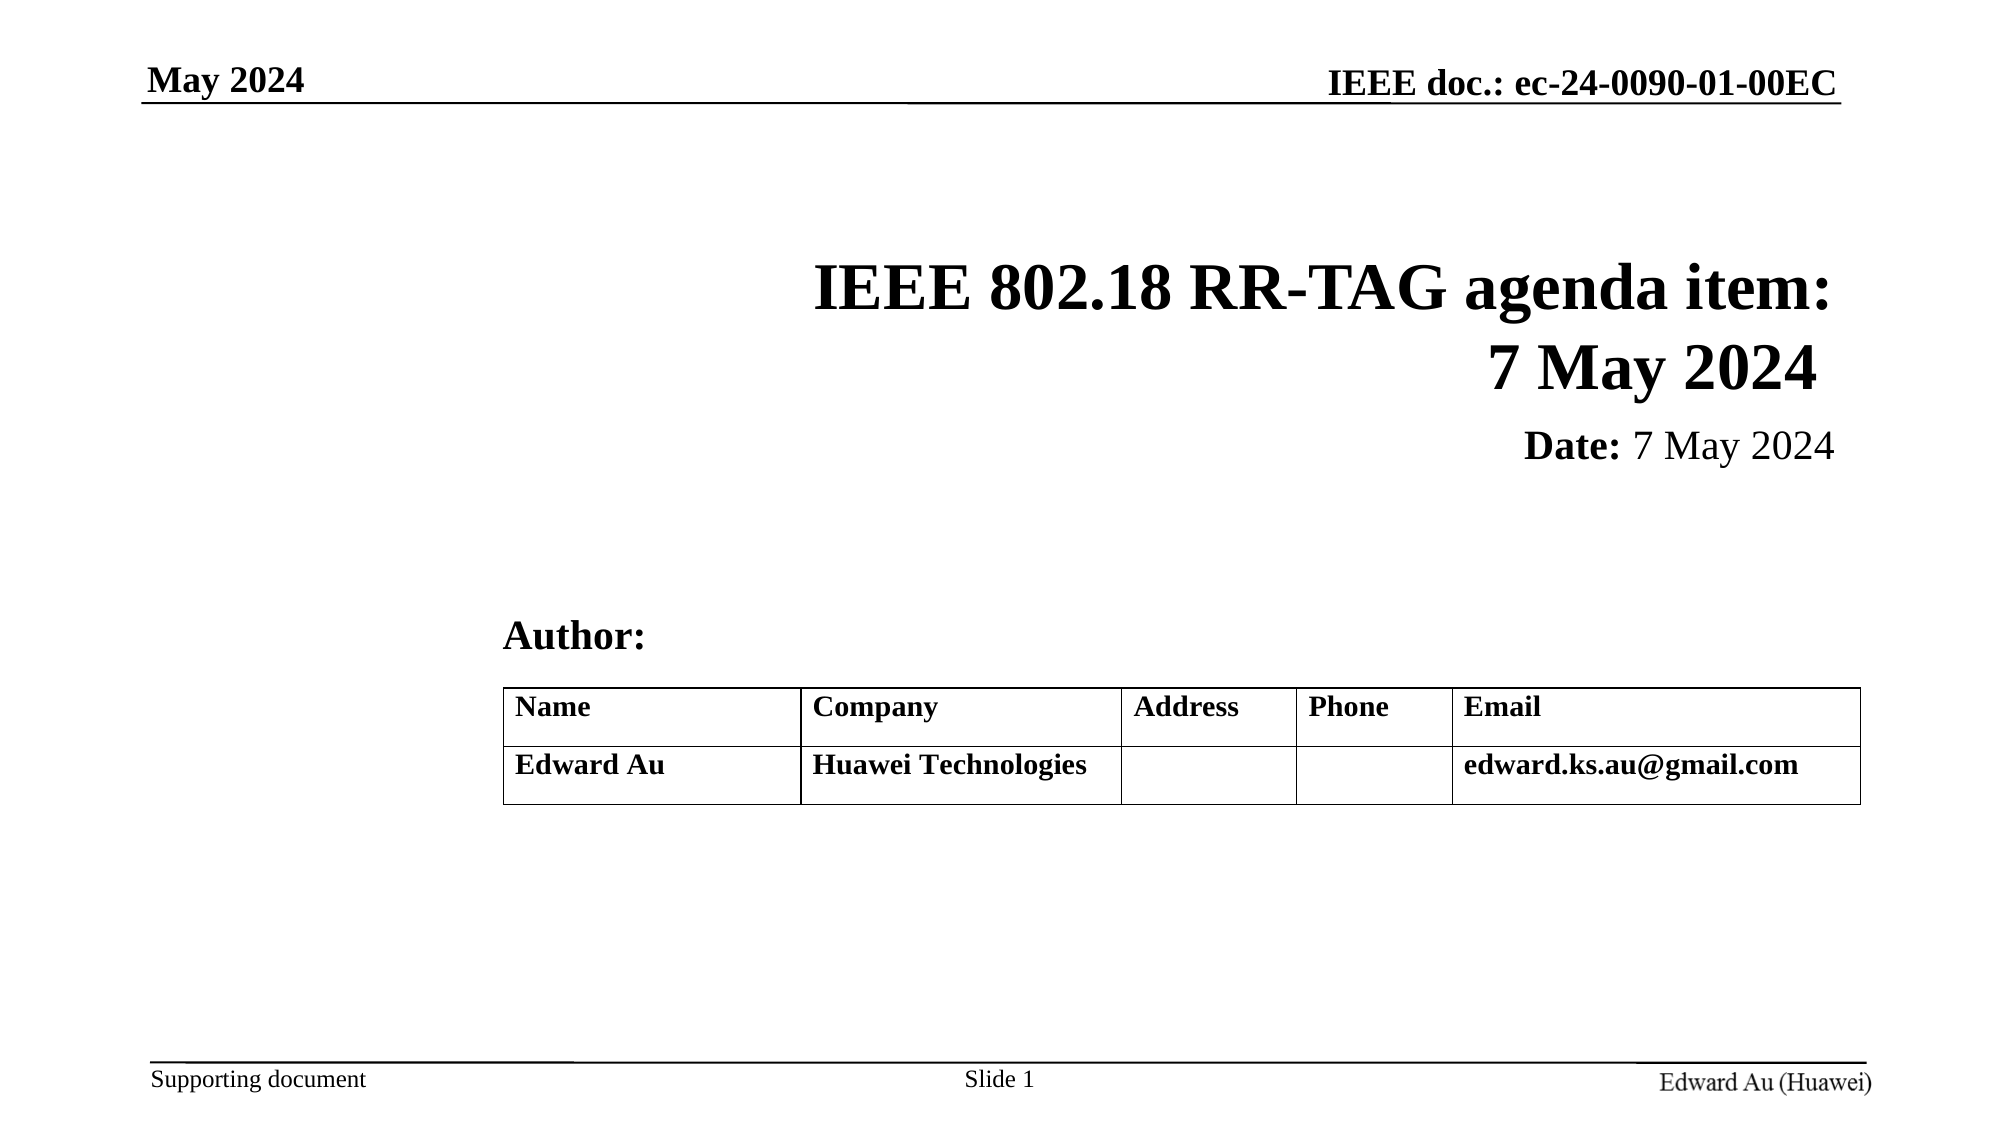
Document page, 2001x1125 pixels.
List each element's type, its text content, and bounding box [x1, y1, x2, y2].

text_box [487, 687, 1898, 1125]
list Date: 7 May 2024 [574, 410, 1851, 538]
text_box Author: [487, 599, 725, 663]
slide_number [146, 54, 526, 101]
title IEEE 802.18 RR-TAG agenda item: 7 May 2024 [574, 235, 1851, 410]
